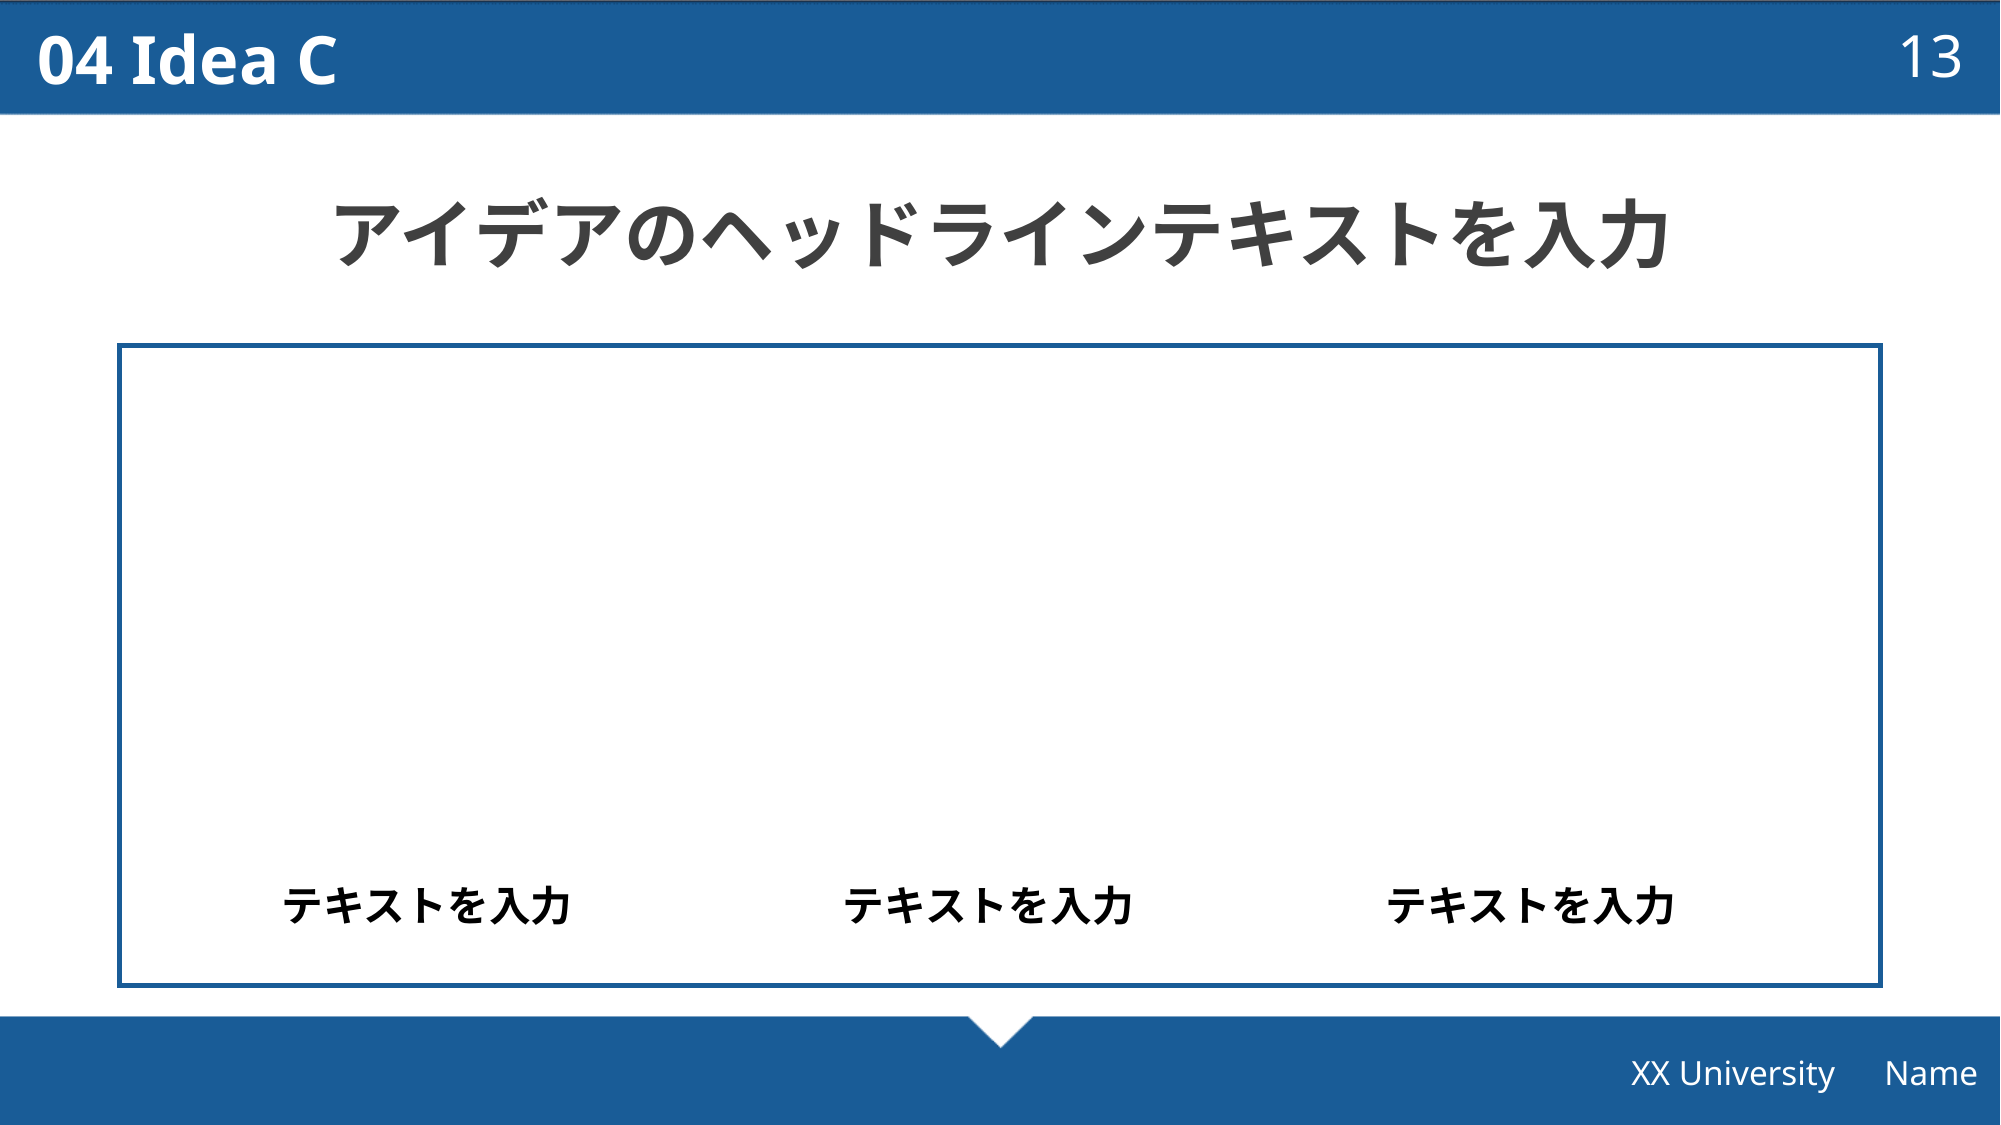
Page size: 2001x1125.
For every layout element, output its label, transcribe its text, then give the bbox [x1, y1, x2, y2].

text_box アイデアのヘッドラインテキストを入力 [313, 180, 1688, 285]
text_box テキストを入力 [828, 872, 1149, 938]
text_box 04 Idea C [23, 10, 355, 106]
slide_number 13 [1528, 28, 1979, 89]
text_box テキストを入力 [266, 872, 588, 938]
text_box テキストを入力 [1370, 872, 1692, 938]
text_box [118, 345, 1882, 986]
text_box XX University Name [1616, 1044, 1993, 1100]
picture [0, 0, 2000, 1125]
